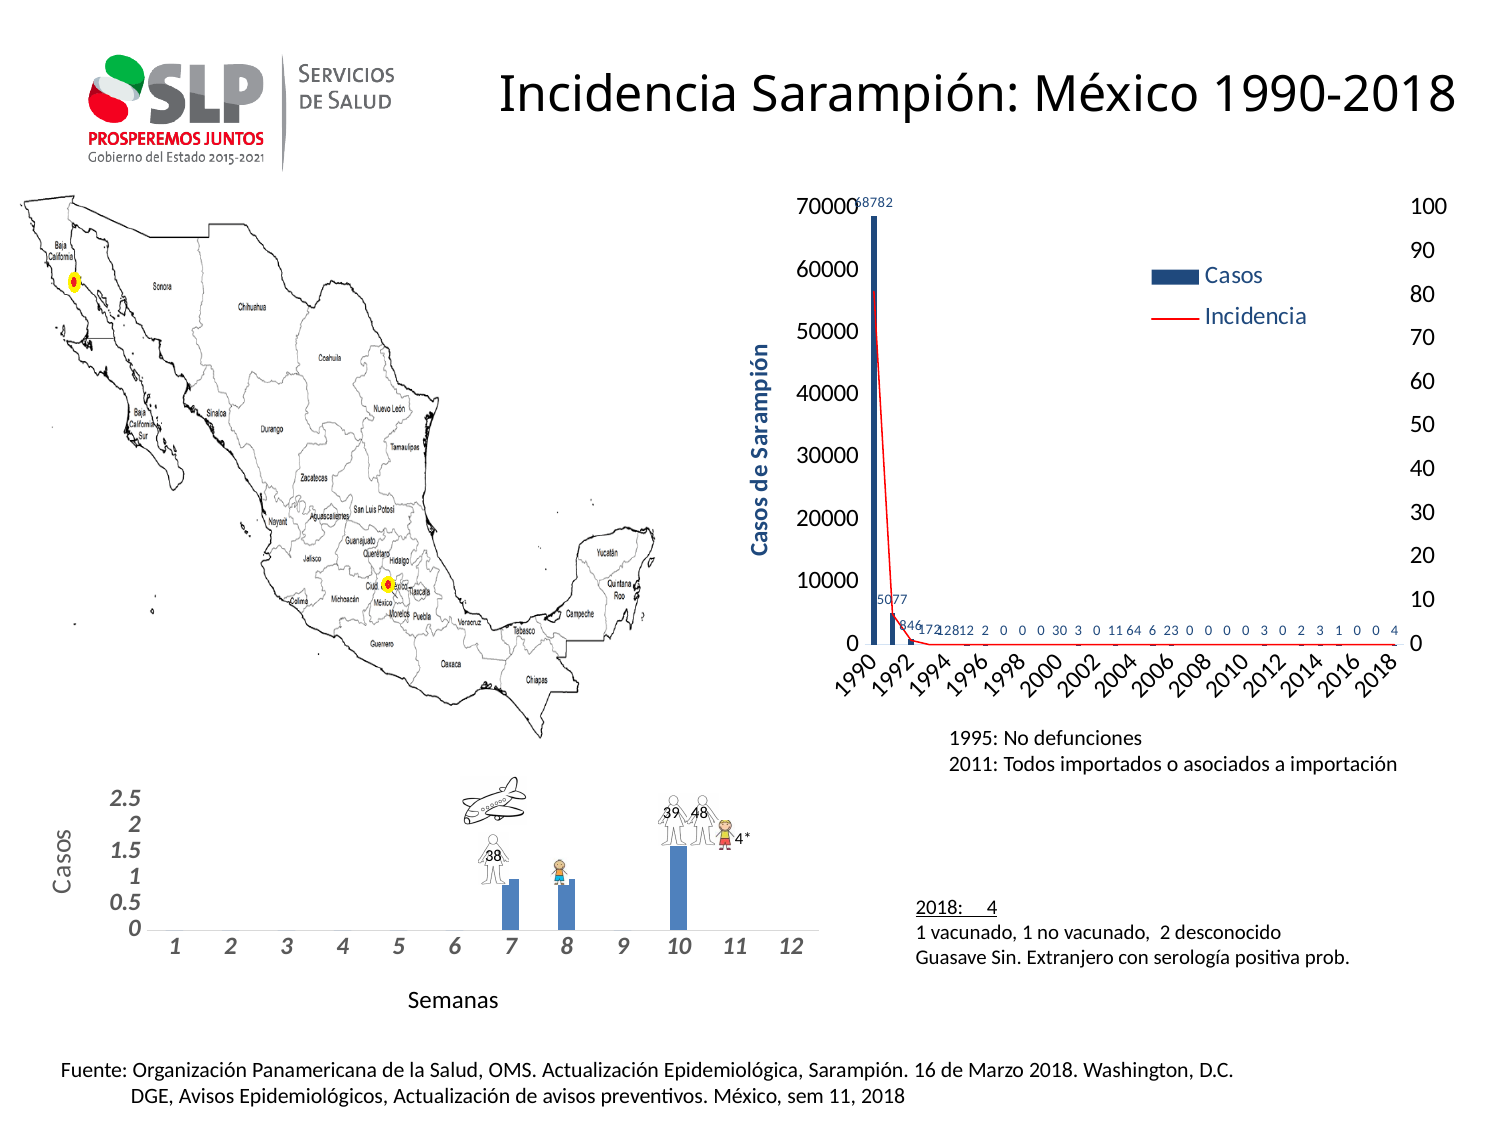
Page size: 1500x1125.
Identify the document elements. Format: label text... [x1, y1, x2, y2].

picture [658, 793, 735, 850]
text_box Fuente: Organización Panamericana de la Salud, OMS. Actualización Epidemiológica, Sarampión. 16 de Marzo 2018. Washington, D.C. DGE, Avisos Epidemiológicos, Actualización de avisos preventivos. México, sem 11, 2018 [46, 1048, 1287, 1116]
picture [477, 832, 510, 885]
text_box Incidencia Sarampión: México 1990-2018 [442, 54, 1500, 130]
picture [460, 776, 527, 825]
picture [17, 185, 659, 755]
text_box Semanas [310, 999, 597, 1021]
chart [714, 184, 1463, 764]
text_box 2018: 4 1 vacunado, 1 no vacunado, 2 desconocido Guasave Sin. Extranjero con serología positiva prob. [900, 886, 1407, 976]
chart [19, 774, 842, 991]
picture [550, 856, 569, 885]
text_box 1995: No defunciones 2011: Todos importados o asociados a importación [934, 715, 1483, 784]
picture [88, 54, 394, 172]
